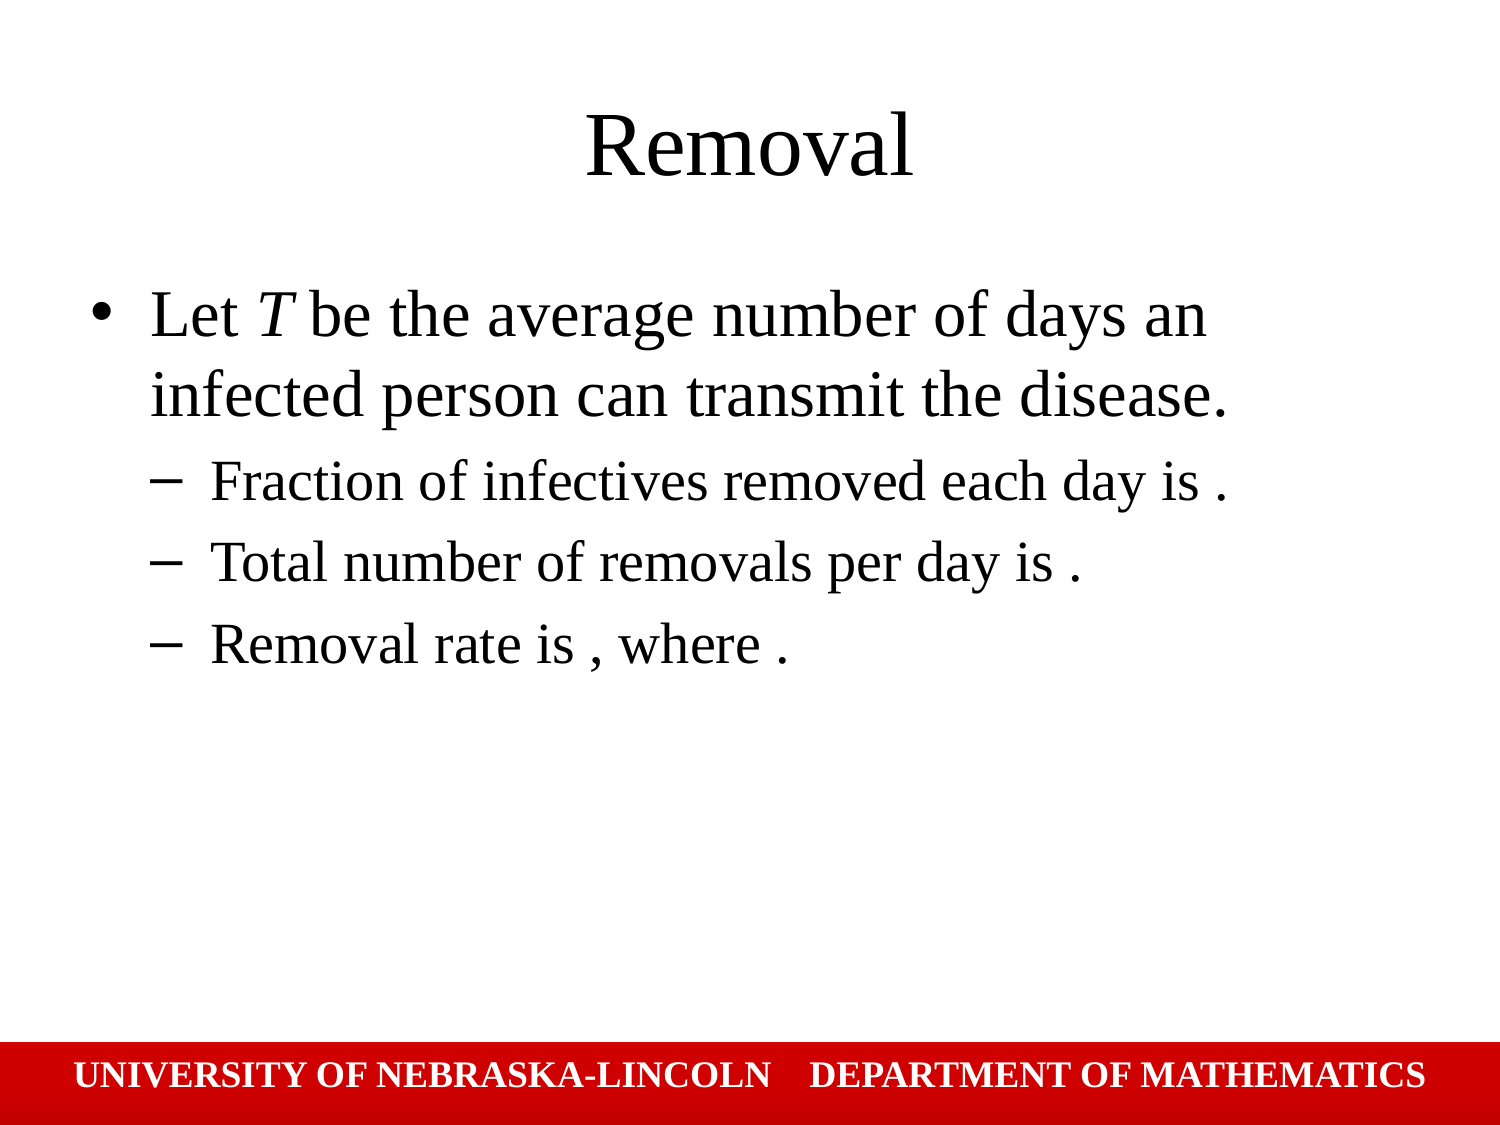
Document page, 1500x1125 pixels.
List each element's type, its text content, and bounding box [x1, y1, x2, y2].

title Removal [75, 45, 1425, 233]
